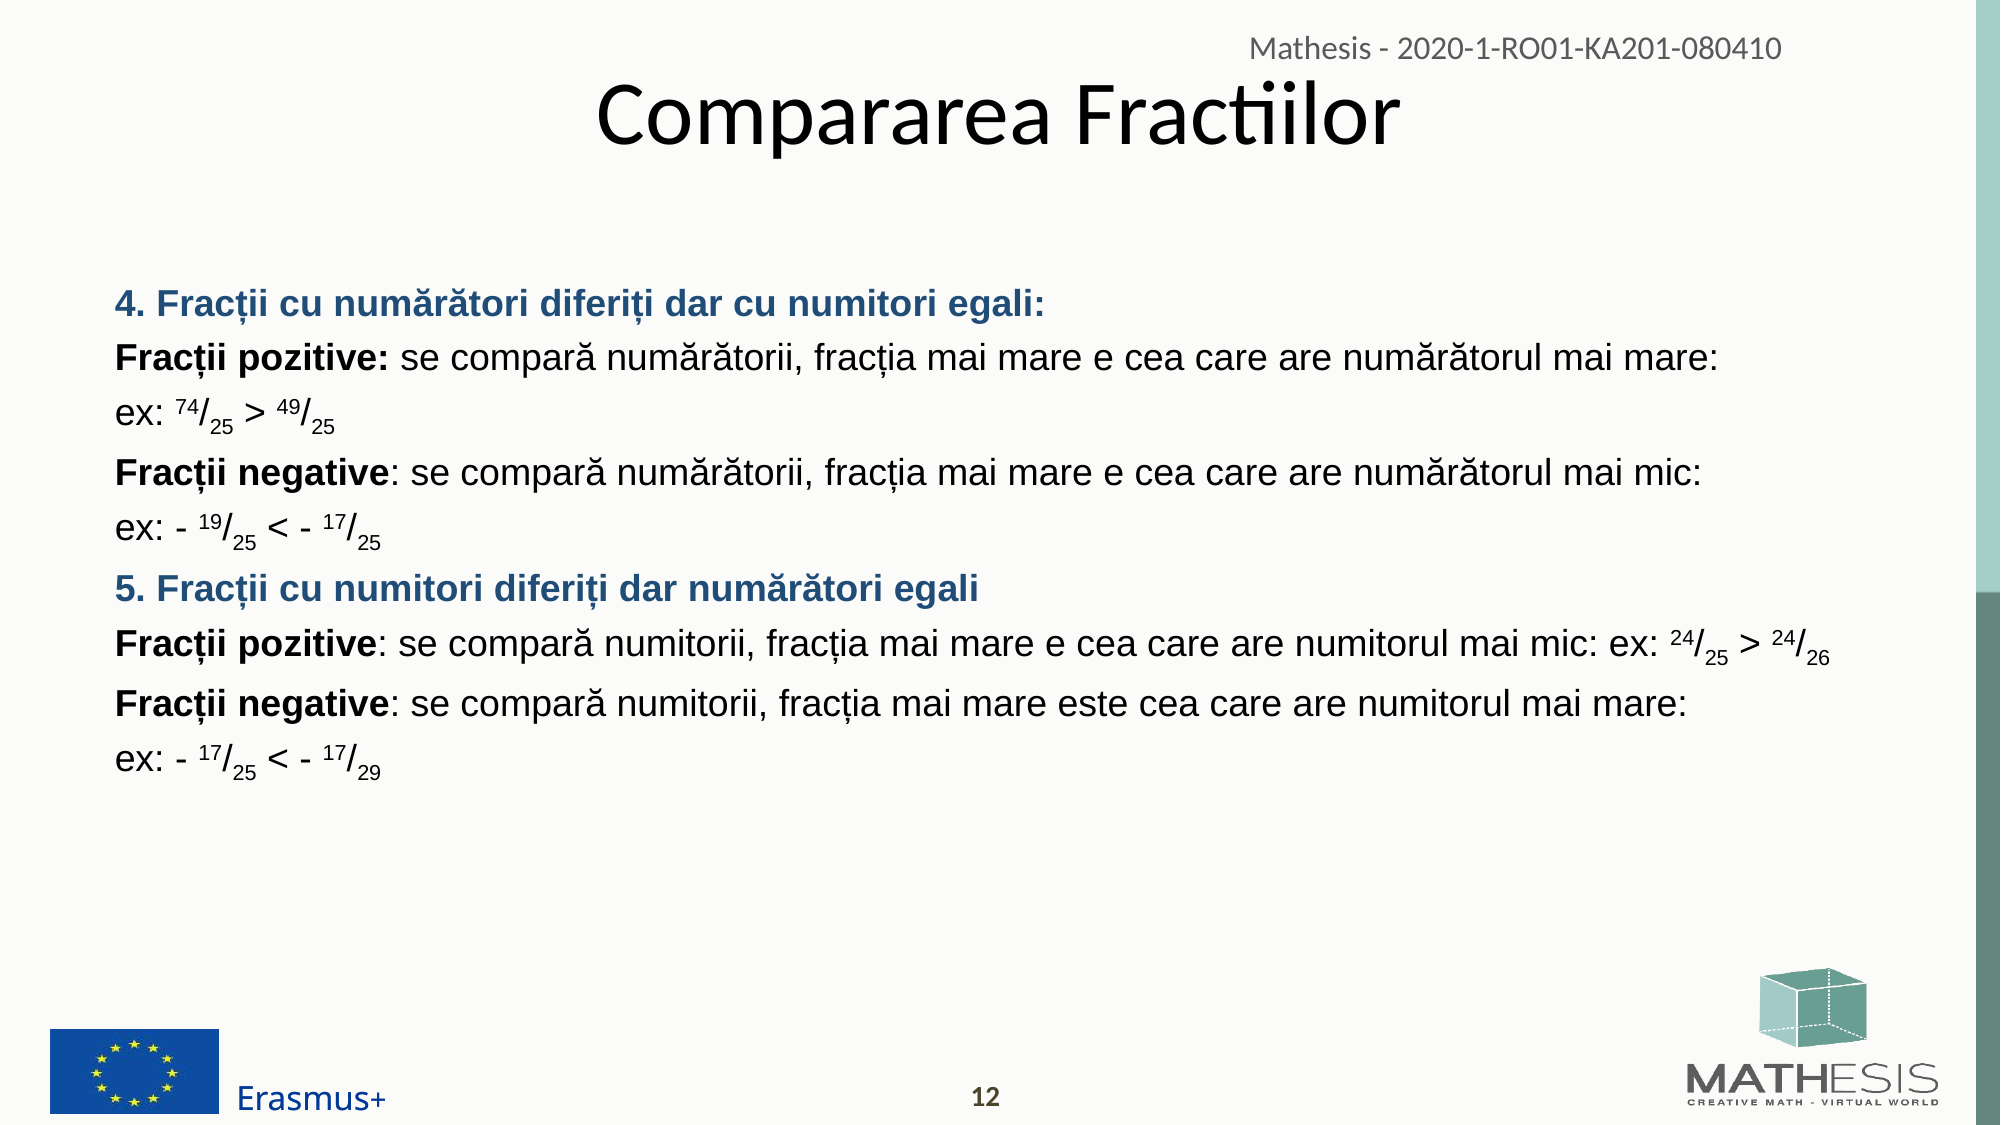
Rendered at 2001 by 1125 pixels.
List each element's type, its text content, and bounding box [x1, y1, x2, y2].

list 4. Fracții cu numărători diferiți dar cu numitori egali: Fracții pozitive: se compară numărătorii, fracția mai mare e cea care are numărătorul mai mare: ex: 74/25 > 49/25 Fracții negative: se compară numărătorii, fracția mai mare e cea care are numărătorul mai mic: ex: - 19/25 < - 17/25 5. Fracții cu numitori diferiți dar numărători egali Fracții pozitive: se compară numitorii, fracția mai mare e cea care are numitorul mai mic: ex: 24/25 > 24/26 Fracții negative: se compară numitorii, fracția mai mare este cea care are numitorul mai mare: ex: - 17/25 < - 17/29 [99, 262, 1900, 1005]
title Compararea Fractiilor [99, 45, 1900, 233]
picture [50, 1029, 219, 1114]
